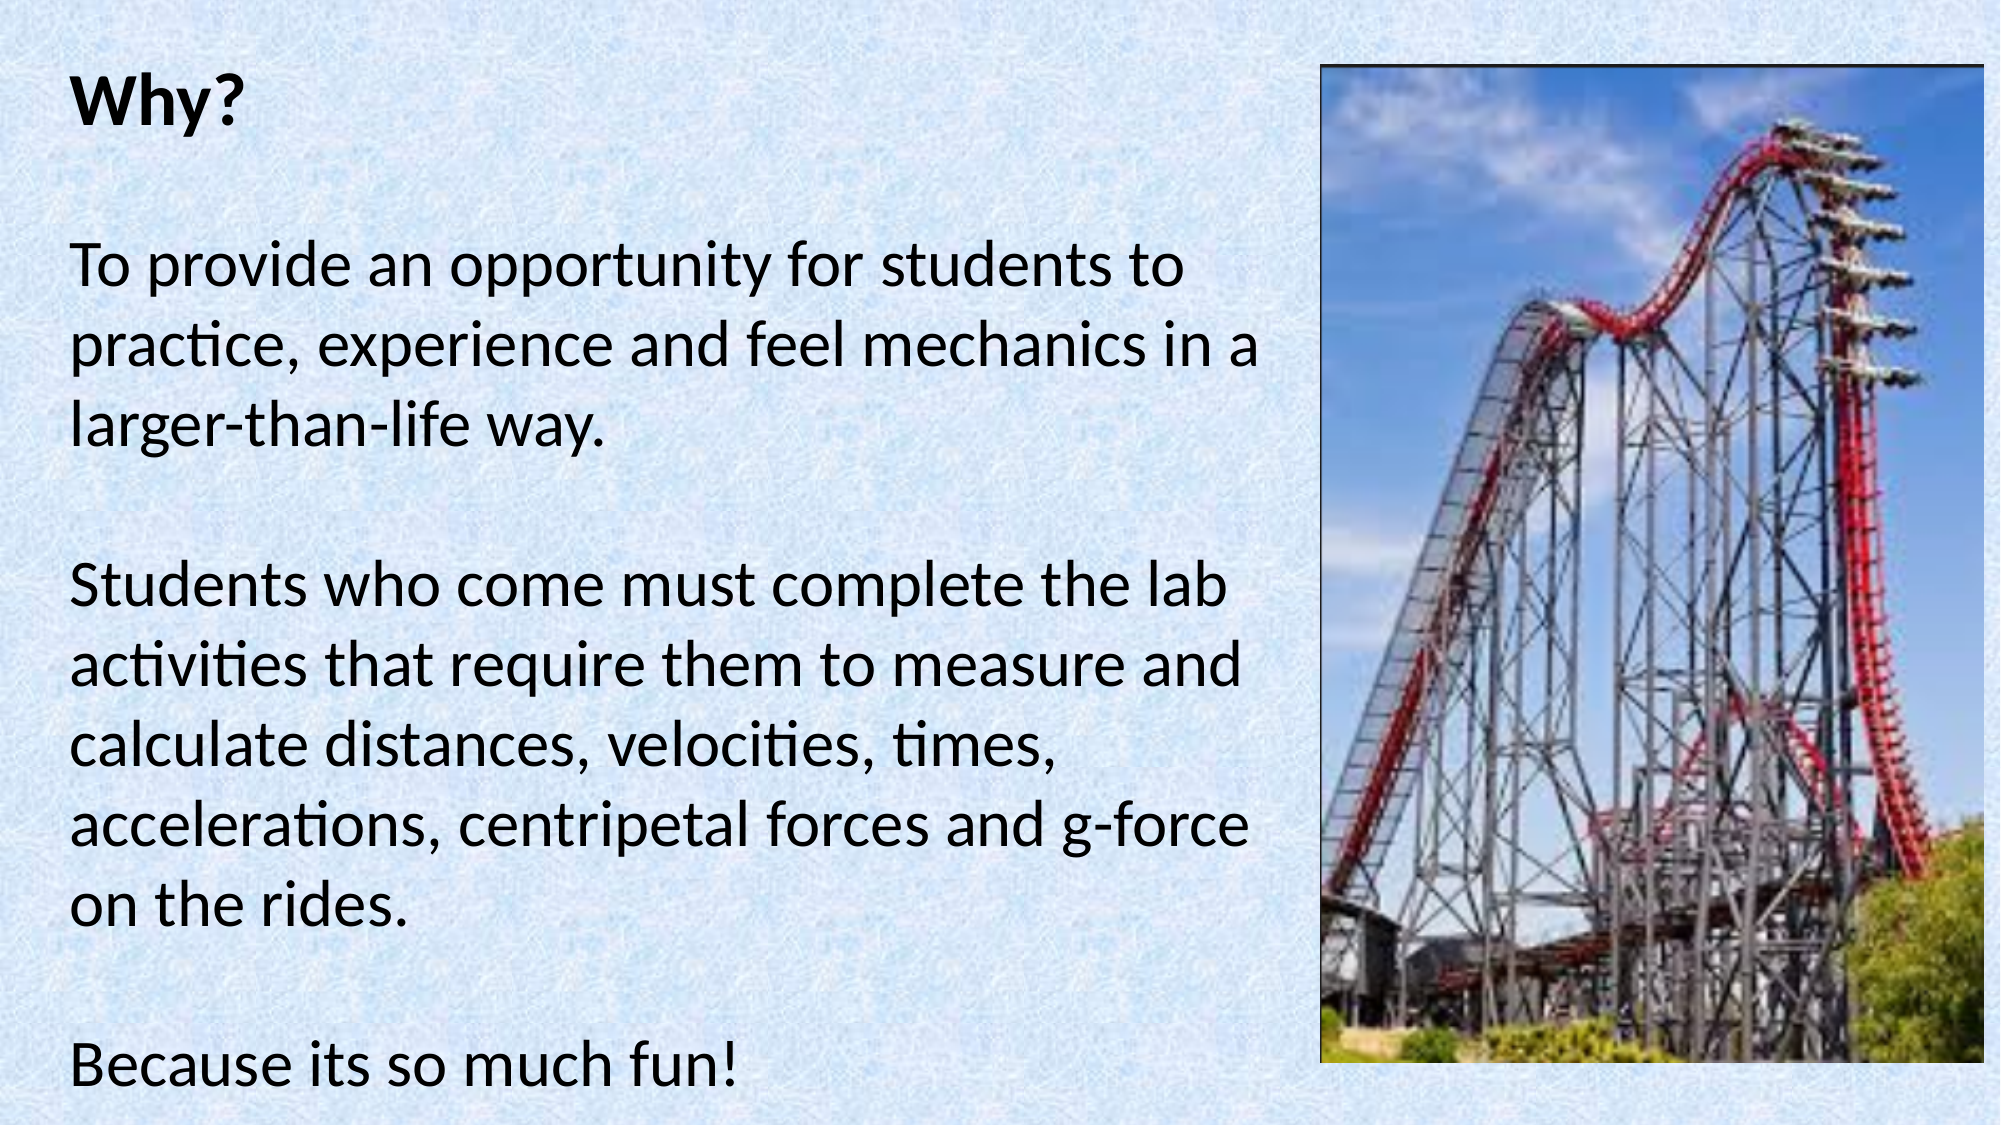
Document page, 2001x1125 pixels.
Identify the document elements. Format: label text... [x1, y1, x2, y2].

picture [0, 0, 2001, 1125]
text_box Why? To provide an opportunity for students to practice, experience and feel mechanics in a larger-than-life way. Students who come must complete the lab activities that require them to measure and calculate distances, velocities, times, accelerations, centripetal forces and g-force on the rides. Because its so much fun! [55, 42, 1295, 1108]
